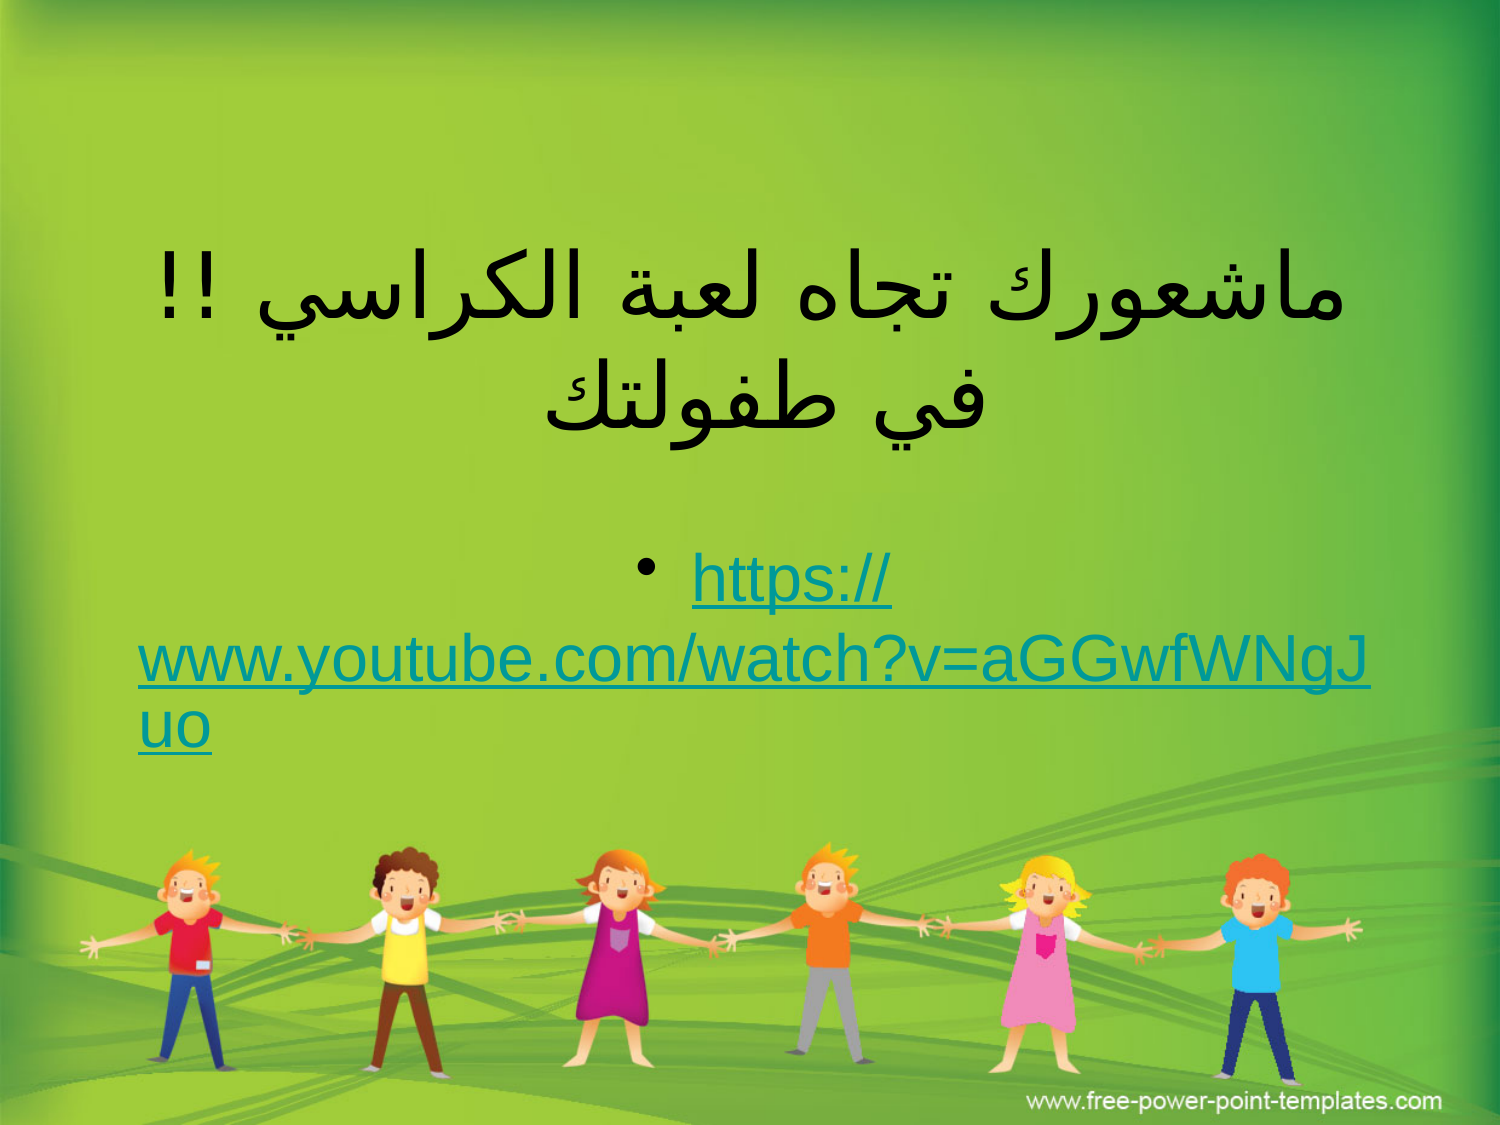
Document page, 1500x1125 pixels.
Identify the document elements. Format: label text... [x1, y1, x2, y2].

picture [0, 0, 1500, 1125]
list https://www.youtube.com/watch?v=aGGwfWNgJuo [88, 527, 1439, 745]
title ماشعورك تجاه لعبة الكراسي !! في طفولتك [76, 243, 1427, 431]
